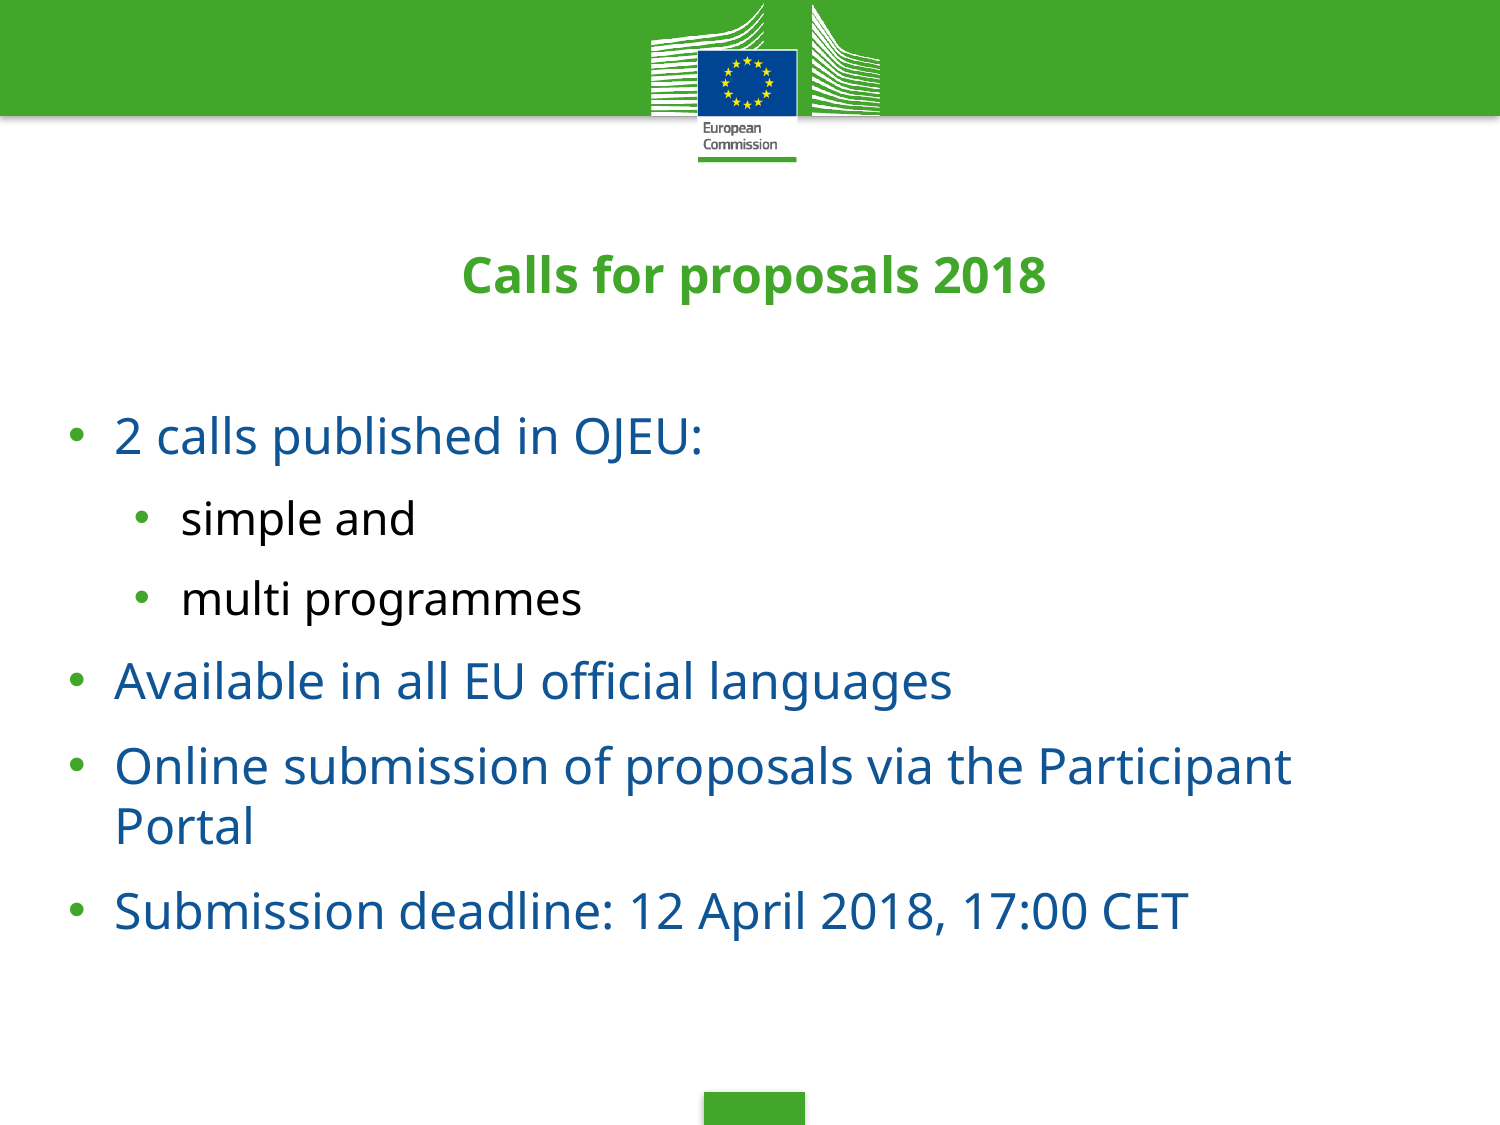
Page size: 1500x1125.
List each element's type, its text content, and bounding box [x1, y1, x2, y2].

title Calls for proposals 2018 [50, 231, 1459, 315]
picture [614, 3, 880, 208]
list 2 calls published in OJEU: simple and multi programmes Available in all EU official languages Online submission of proposals via the Participant Portal Submission deadline: 12 April 2018, 17:00 CET [53, 397, 1461, 740]
